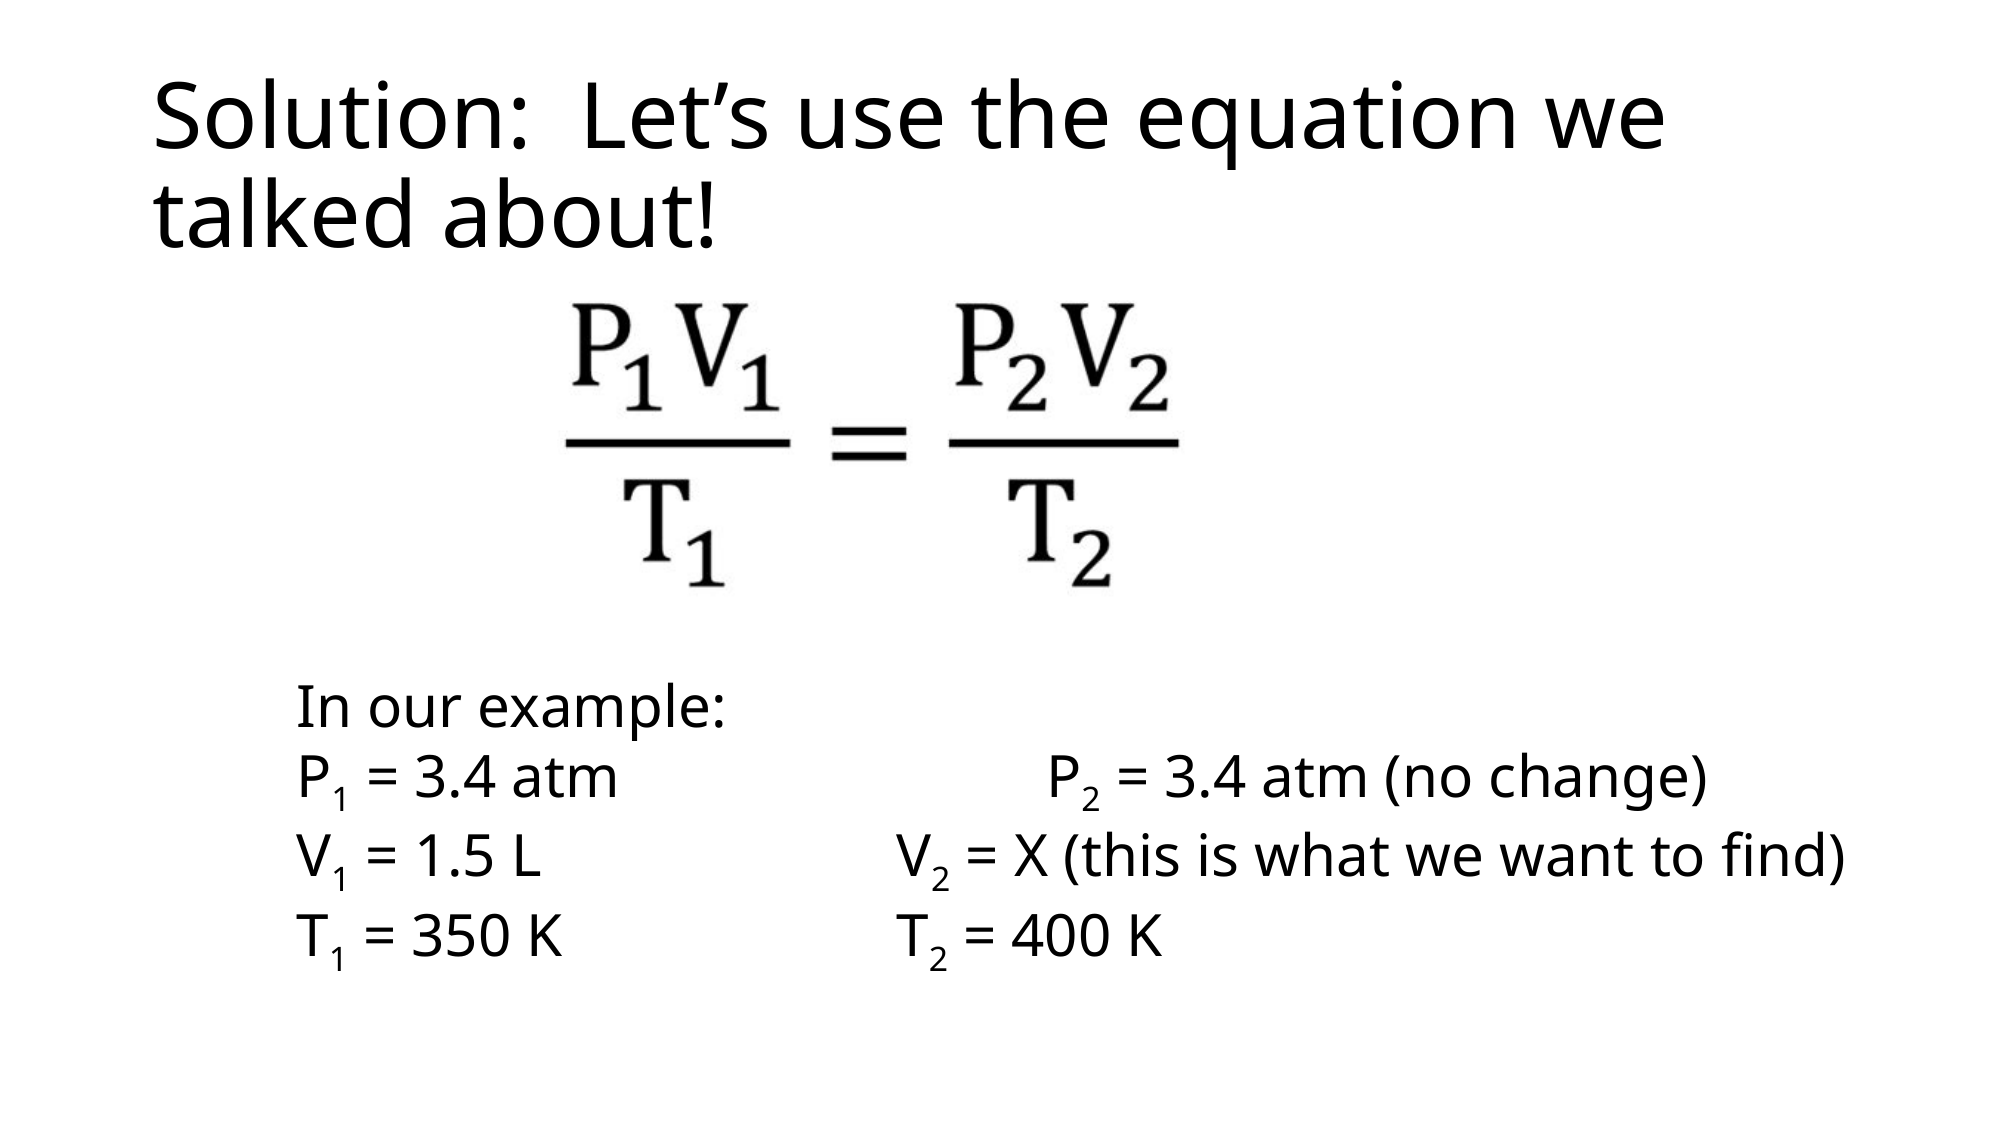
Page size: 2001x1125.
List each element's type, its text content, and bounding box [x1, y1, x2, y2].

text_box In our example: P1 = 3.4 atm P2 = 3.4 atm (no change) V1 = 1.5 L V2 = X (this is what we want to find) T1 = 350 K T2 = 400 K [281, 661, 1920, 986]
picture [522, 276, 1224, 599]
title Solution: Let’s use the equation we talked about! [137, 59, 1863, 278]
